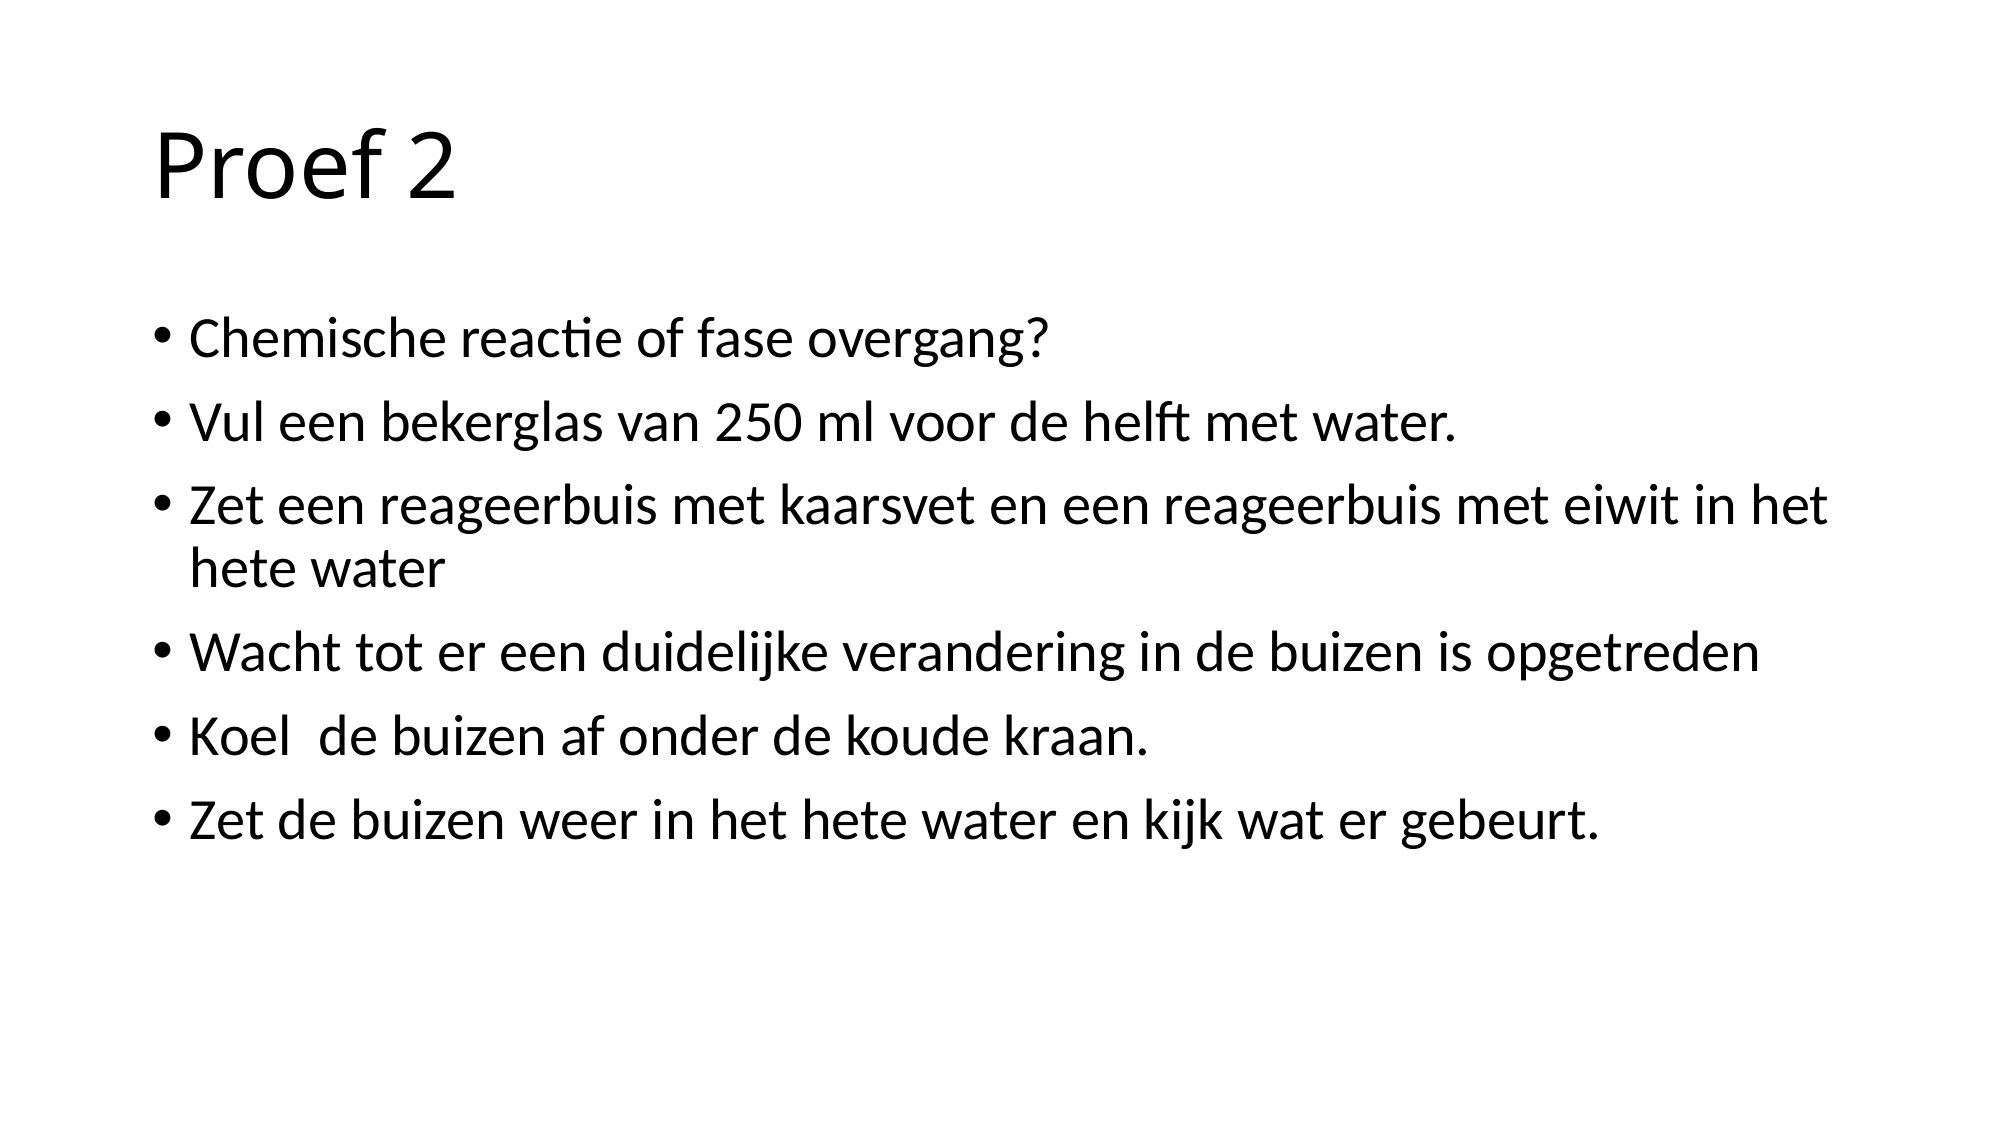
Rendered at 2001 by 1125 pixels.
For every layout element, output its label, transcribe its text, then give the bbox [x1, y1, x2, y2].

list Chemische reactie of fase overgang? Vul een bekerglas van 250 ml voor de helft met water. Zet een reageerbuis met kaarsvet en een reageerbuis met eiwit in het hete water Wacht tot er een duidelijke verandering in de buizen is opgetreden Koel de buizen af onder de koude kraan. Zet de buizen weer in het hete water en kijk wat er gebeurt. [137, 299, 1863, 1014]
title Proef 2 [137, 59, 1863, 278]
